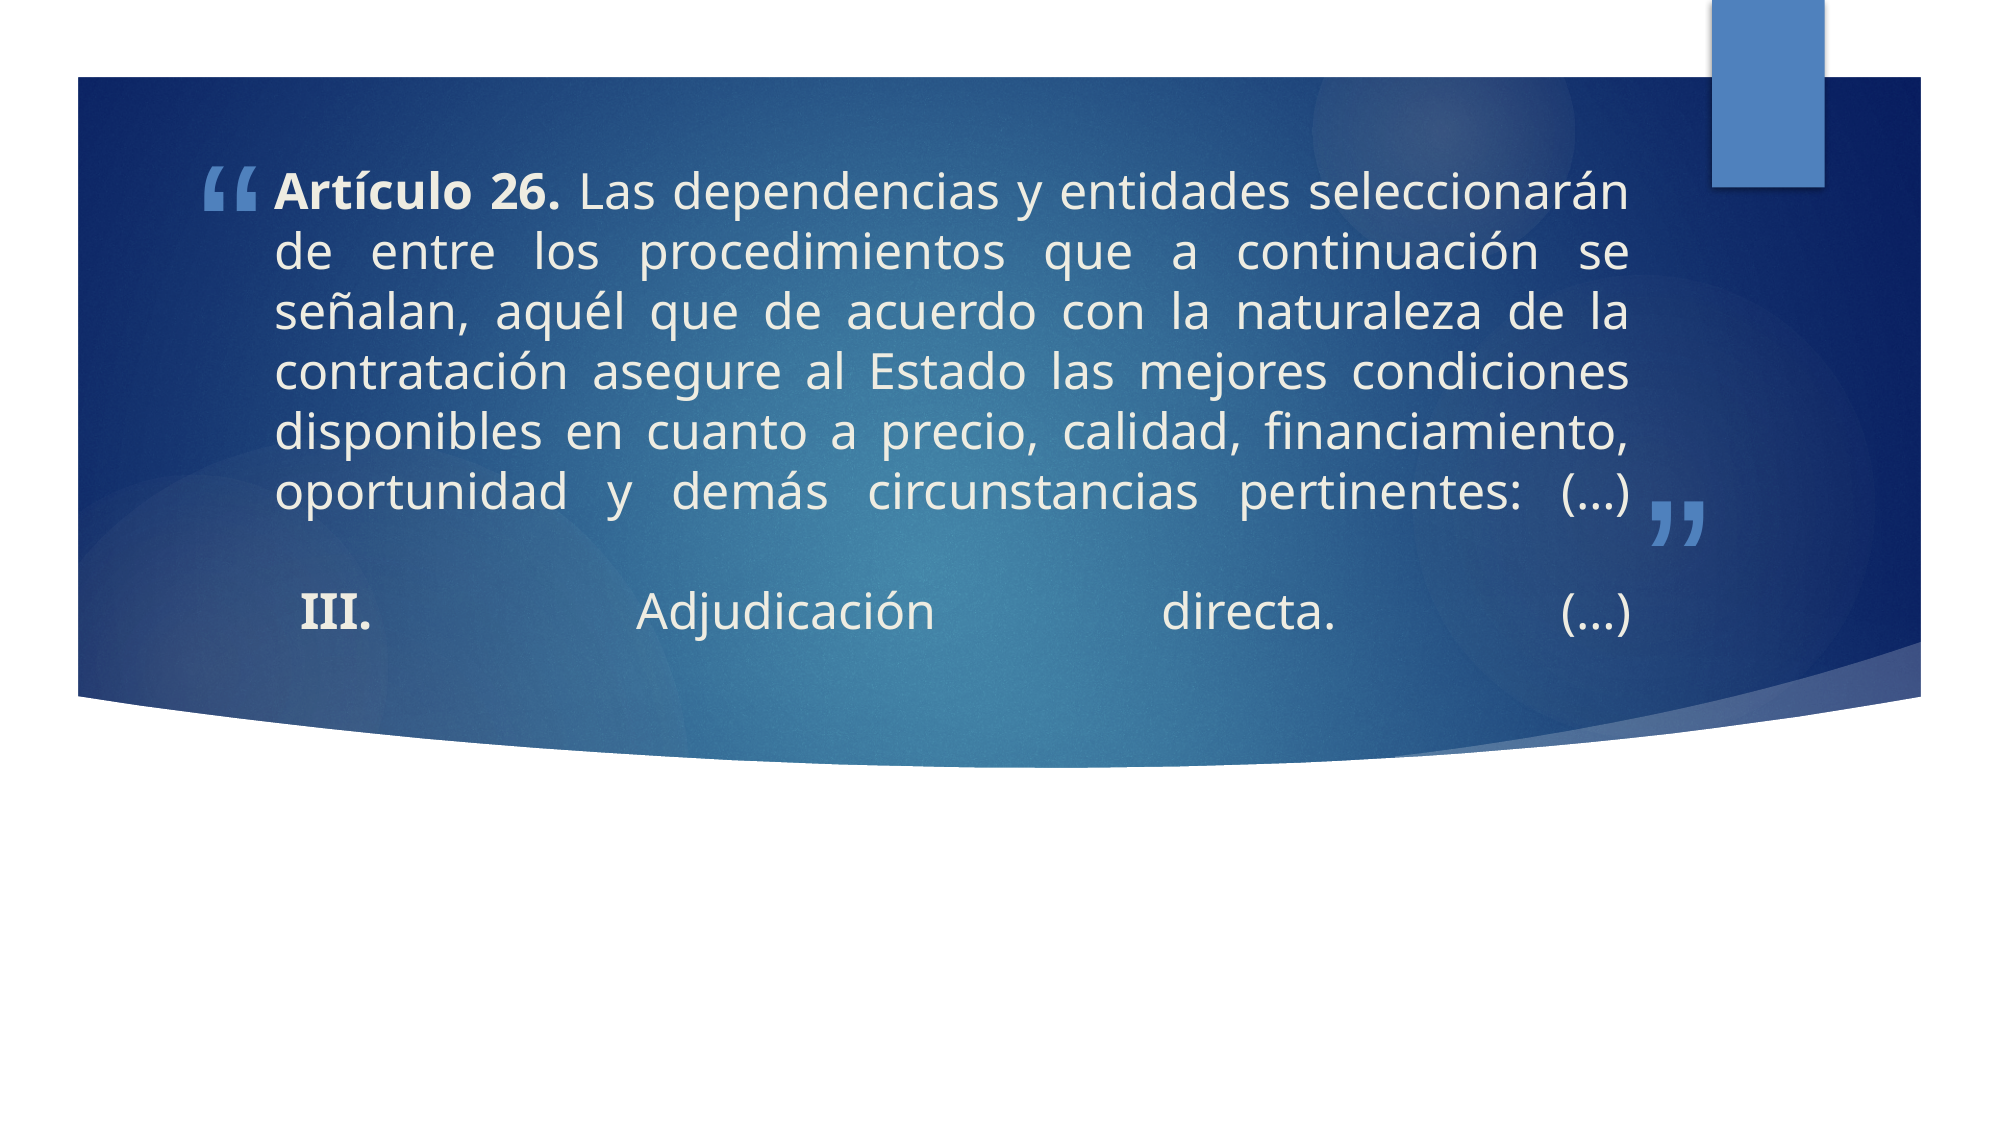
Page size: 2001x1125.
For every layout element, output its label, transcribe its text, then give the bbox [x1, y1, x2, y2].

title Artículo 26. Las dependencias y entidades seleccionarán de entre los procedimientos que a continuación se señalan, aquél que de acuerdo con la naturaleza de la contratación asegure al Estado las mejores condiciones disponibles en cuanto a precio, calidad, financiamiento, oportunidad y demás circunstancias pertinentes: (…) III. Adjudicación directa. (…) [259, 75, 1647, 724]
